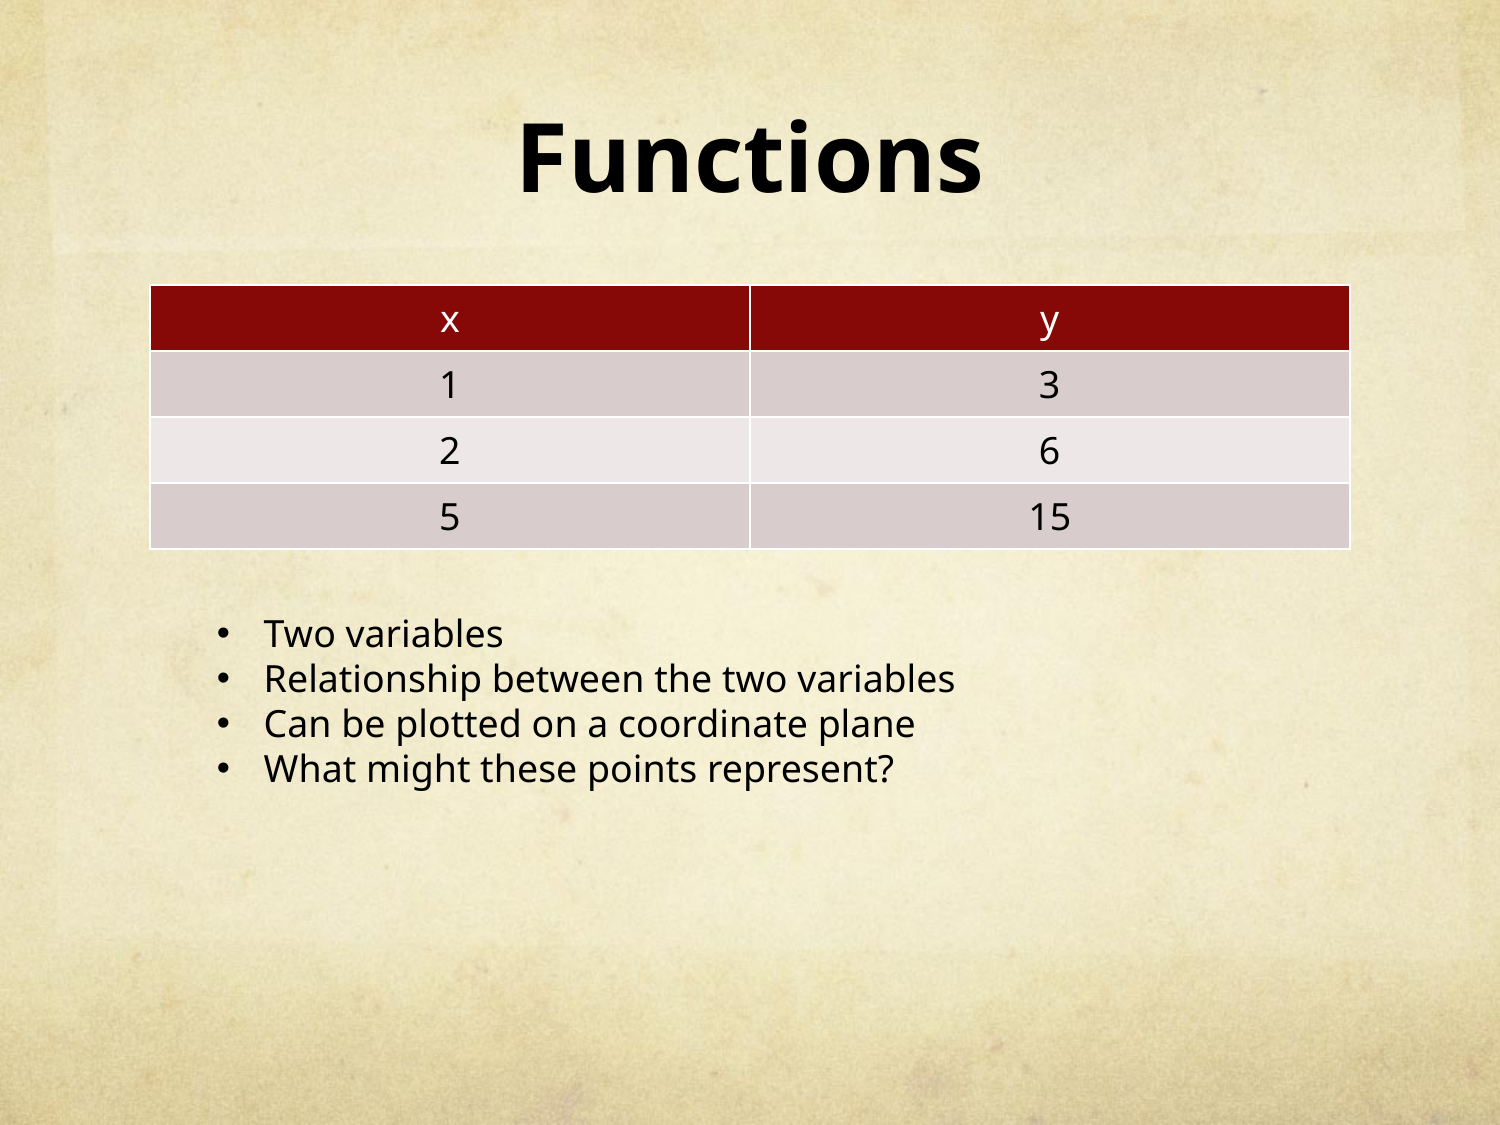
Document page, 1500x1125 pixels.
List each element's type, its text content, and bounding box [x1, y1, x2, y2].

text_box Two variables Relationship between the two variables Can be plotted on a coordinate plane What might these points represent? [202, 602, 1292, 798]
table_header y [751, 286, 1349, 350]
table_cell 15 [751, 484, 1349, 548]
title Functions [150, 82, 1350, 225]
table_cell 3 [751, 352, 1349, 416]
picture [0, 0, 1500, 1125]
table_header x [151, 286, 749, 350]
table_cell 2 [151, 418, 749, 482]
table_cell 6 [751, 418, 1349, 482]
table_cell 1 [151, 352, 749, 416]
table_cell 5 [151, 484, 749, 548]
